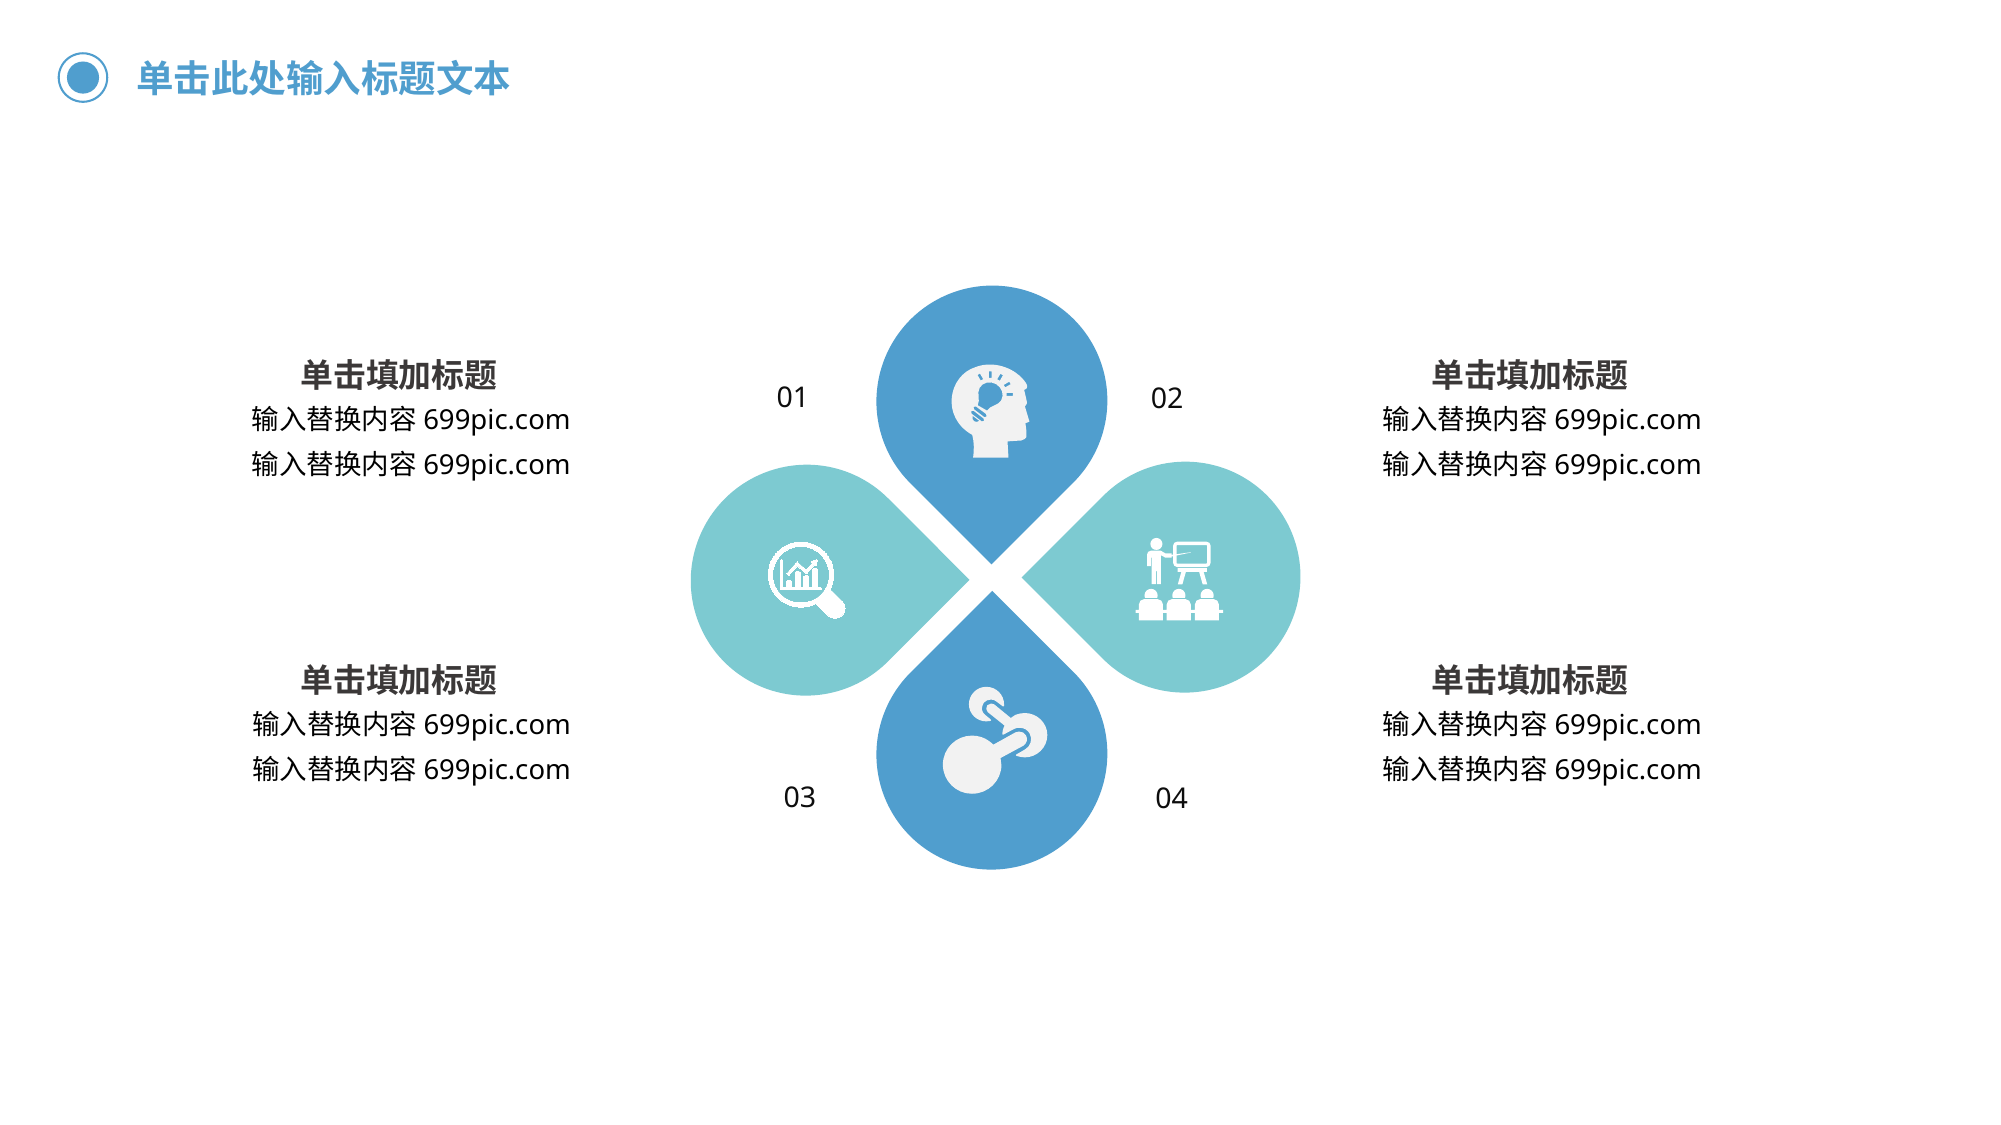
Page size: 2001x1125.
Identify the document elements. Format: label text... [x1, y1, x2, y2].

text_box 输入替换内容699pic.com 输入替换内容699pic.com [1330, 394, 1754, 488]
text_box 单击填加标题 [263, 652, 535, 700]
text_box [690, 285, 1301, 870]
text_box 单击填加标题 [1394, 347, 1665, 395]
text_box 输入替换内容699pic.com 输入替换内容699pic.com [199, 394, 623, 488]
text_box 输入替换内容699pic.com 输入替换内容699pic.com [1330, 699, 1755, 793]
text_box 单击填加标题 [263, 347, 534, 395]
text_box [58, 47, 529, 108]
text_box 单击填加标题 [1394, 652, 1666, 700]
text_box 输入替换内容699pic.com 输入替换内容699pic.com [199, 699, 624, 793]
